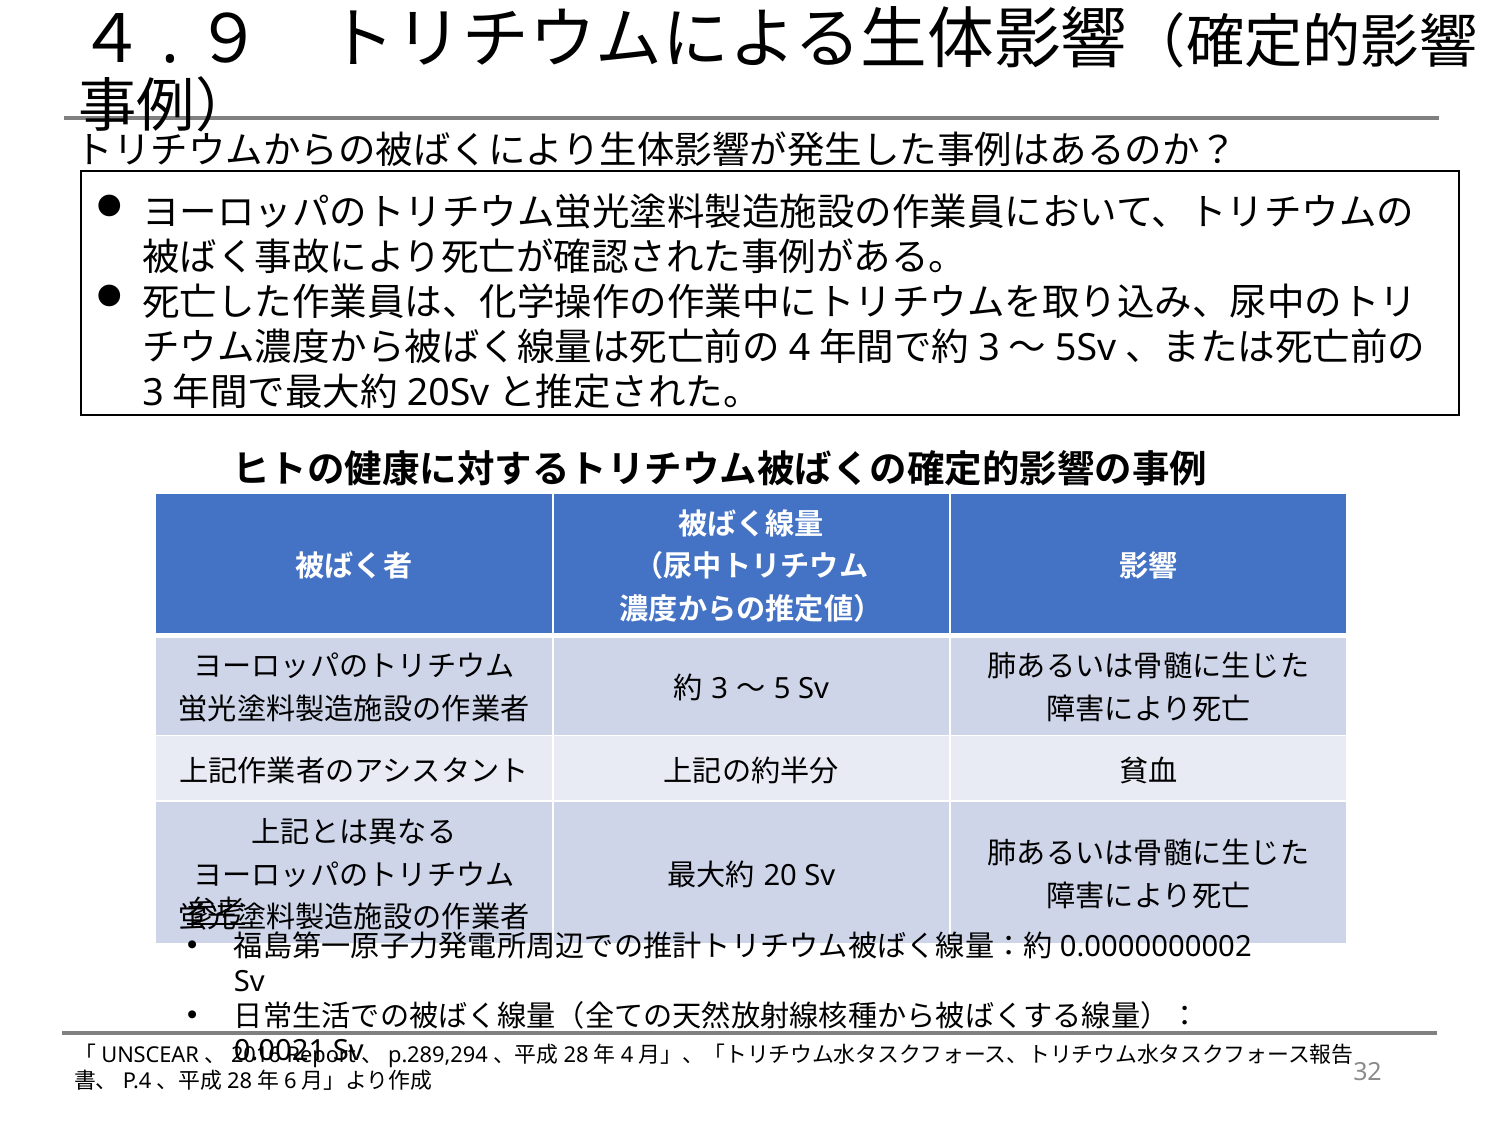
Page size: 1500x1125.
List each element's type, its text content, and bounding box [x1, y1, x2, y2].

title ４.９ トリチウムによる生体影響（確定的影響事例） [63, 28, 1500, 116]
text_box トリチウムからの被ばくにより生体影響が発生した事例はあるのか？ [60, 118, 1480, 179]
table_header 被ばく線量 （尿中トリチウム 濃度からの推定値） [554, 498, 949, 633]
text_box 参考 福島第一原子力発電所周辺での推計トリチウム被ばく線量：約0.0000000002 Sv 日常生活での被ばく線量（全ての天然放射線核種から被ばくする線量）：0.0021 Sv [172, 884, 1274, 1033]
text_box ヨーロッパのトリチウム蛍光塗料製造施設の作業員において、トリチウムの被ばく事故により死亡が確認された事例がある。 死亡した作業員は、化学操作の作業中にトリチウムを取り込み、尿中のトリチウム濃度から被ばく線量は死亡前の4年間で約3～5Sv、または死亡前の3年間で最大約20Svと推定された。 [80, 179, 1460, 416]
table_cell 肺あるいは骨髄に生じた 障害により死亡 [951, 802, 1346, 943]
table_cell 肺あるいは骨髄に生じた 障害により死亡 [951, 638, 1346, 735]
table_cell 最大約20 Sv [554, 802, 949, 884]
table_cell 上記とは異なる ヨーロッパのトリチウム 蛍光塗料製造施設の作業者 [156, 802, 552, 943]
text_box ヒトの健康に対するトリチウム被ばくの確定的影響の事例 [217, 437, 1322, 498]
table_cell 上記作業者のアシスタント [156, 736, 552, 800]
table_cell ヨーロッパのトリチウム 蛍光塗料製造施設の作業者 [156, 638, 552, 735]
table_cell 上記の約半分 [554, 736, 949, 800]
table_cell 貧血 [951, 736, 1346, 800]
table_cell 約3～5 Sv [554, 638, 949, 735]
text_box 「UNSCEAR、2016 Report、p.289,294、平成28年4月」、「トリチウム水タスクフォース、トリチウム水タスクフォース報告書、P.4、平成28年6月」より作成 [59, 1033, 1439, 1101]
table_header 影響 [951, 494, 1346, 633]
table_header 被ばく者 [156, 494, 552, 633]
